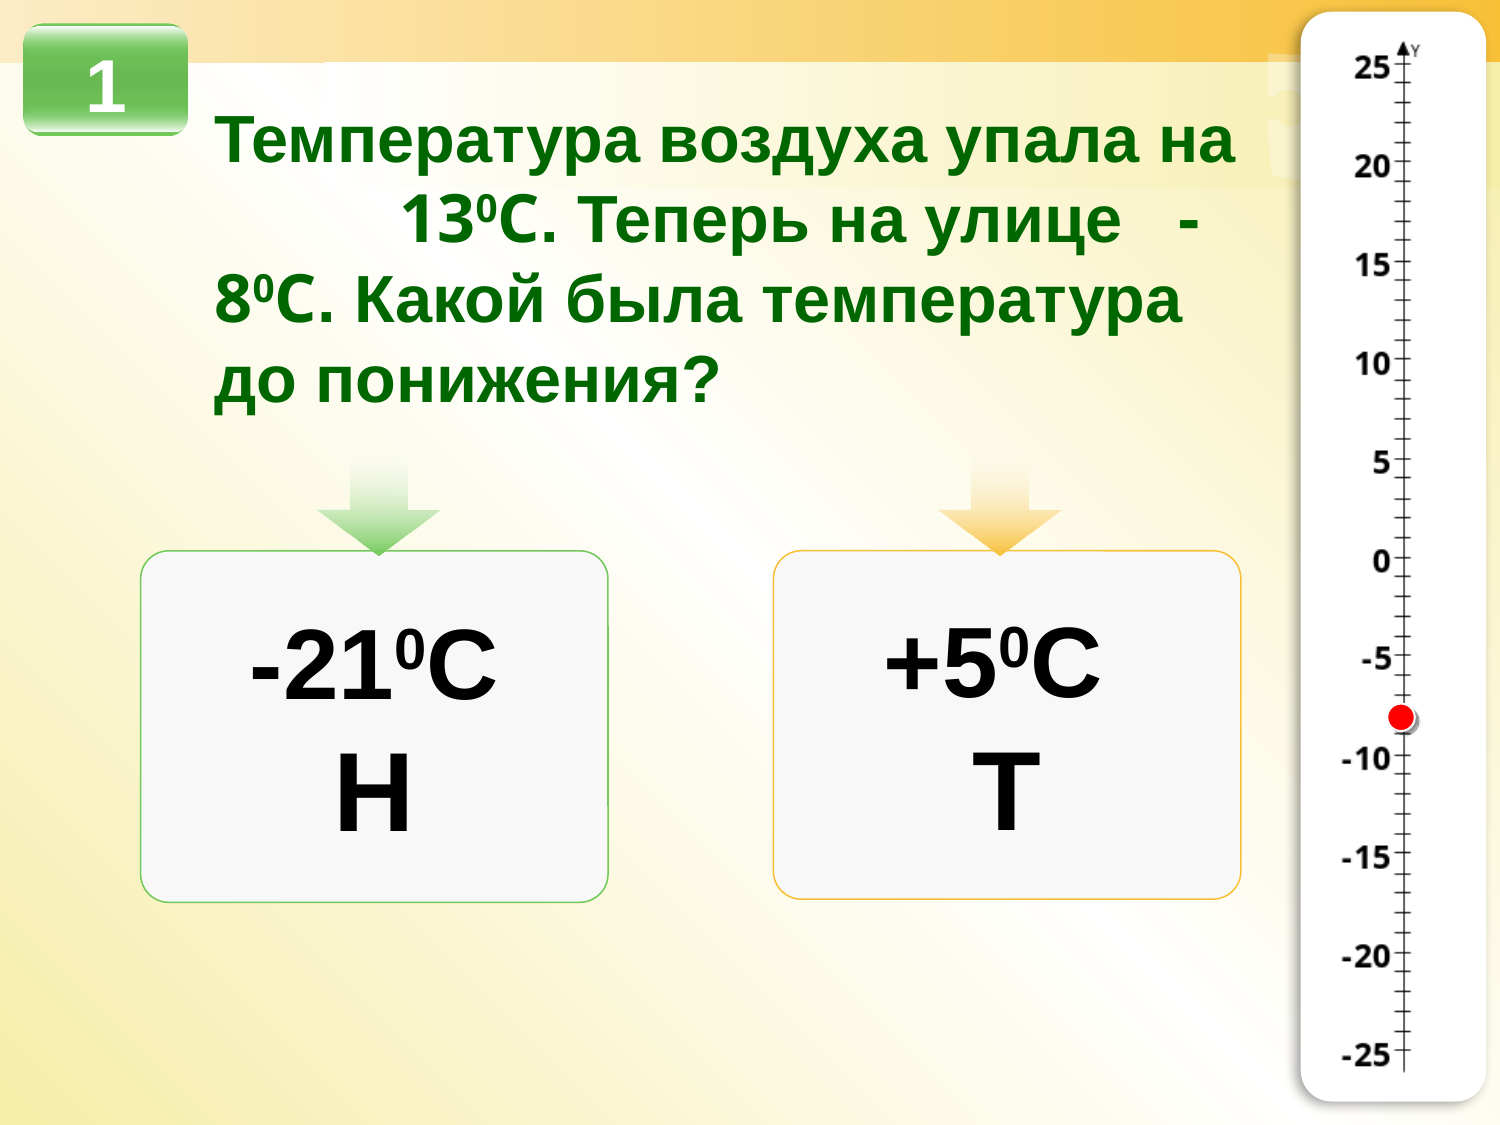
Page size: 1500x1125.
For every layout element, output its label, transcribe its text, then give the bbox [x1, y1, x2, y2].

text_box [1386, 703, 1415, 732]
title Температура воздуха упала на 130С. Теперь на улице -80С. Какой была температура до понижения? [198, 182, 1255, 411]
text_box [937, 445, 1062, 556]
picture [1265, 11, 1487, 1102]
text_box +50С Т [773, 550, 1241, 900]
text_box [316, 445, 441, 556]
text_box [23, 23, 189, 137]
text_box -210С Н [140, 550, 609, 903]
